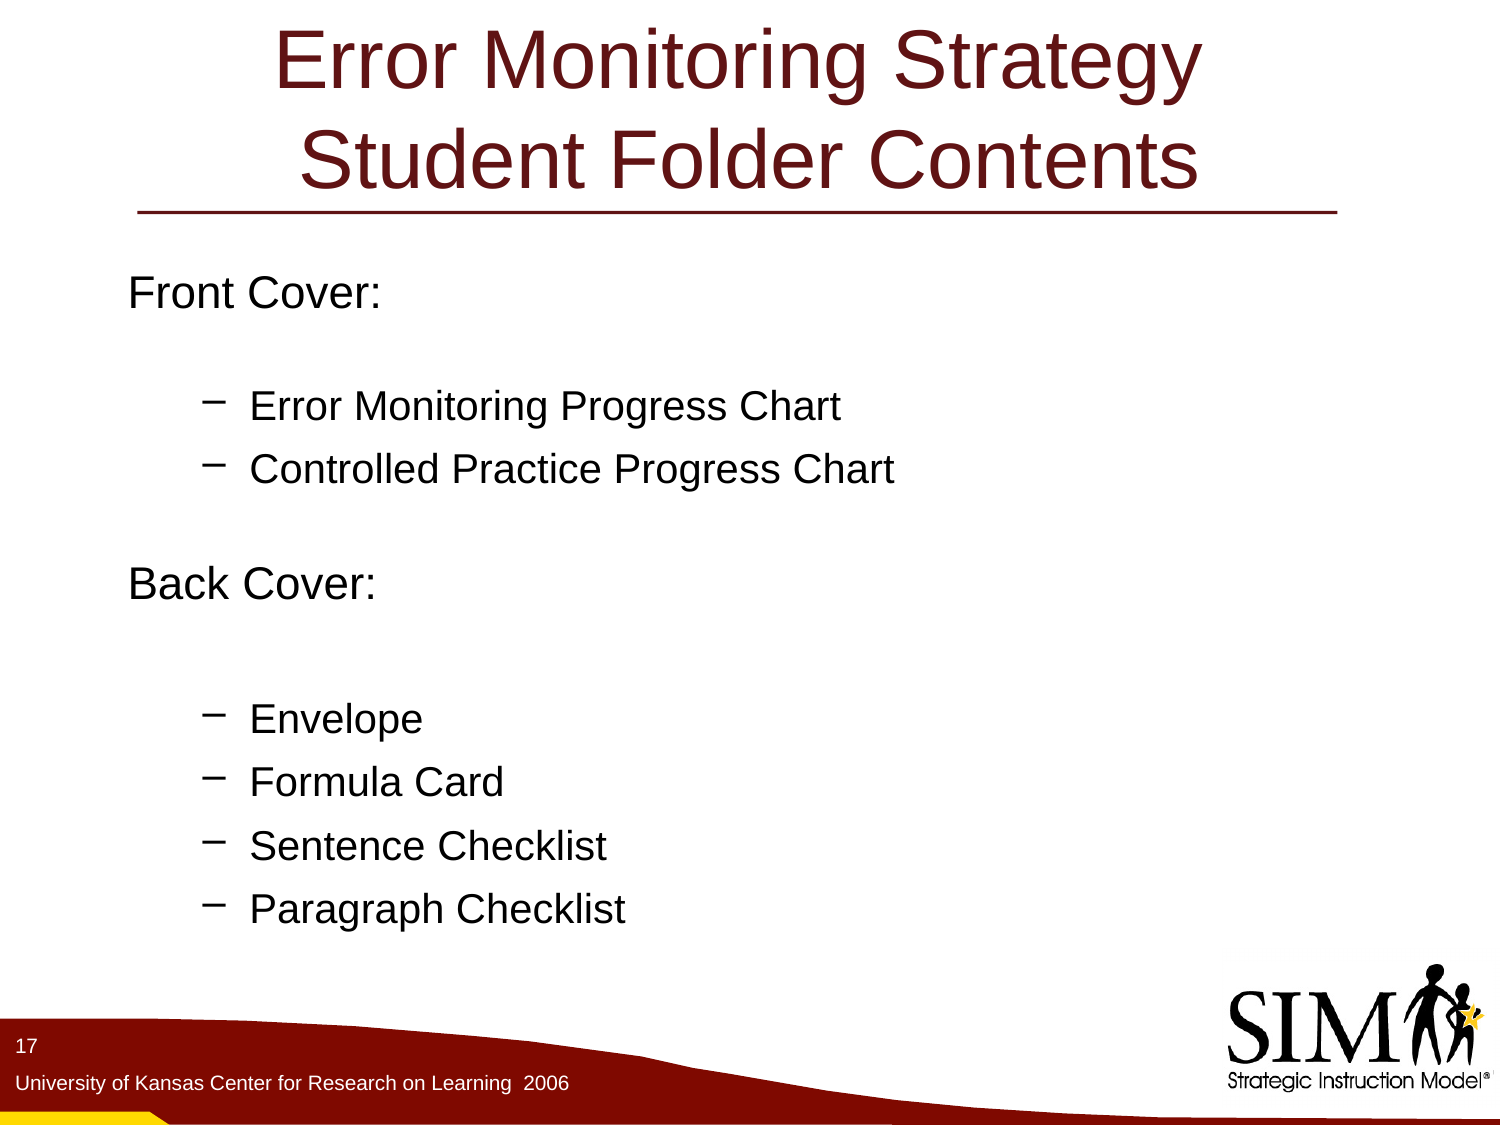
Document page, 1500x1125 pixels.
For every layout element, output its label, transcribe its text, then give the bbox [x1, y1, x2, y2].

footer University of Kansas Center for Research on Learning 2006 [0, 1062, 626, 1101]
slide_number 17 [0, 1024, 313, 1062]
list Front Cover: Error Monitoring Progress Chart Controlled Practice Progress Chart Back Cover: Envelope Formula Card Sentence Checklist Paragraph Checklist [112, 249, 1388, 901]
title Error Monitoring Strategy Student Folder Contents [112, 74, 1388, 213]
picture [1222, 948, 1500, 1108]
